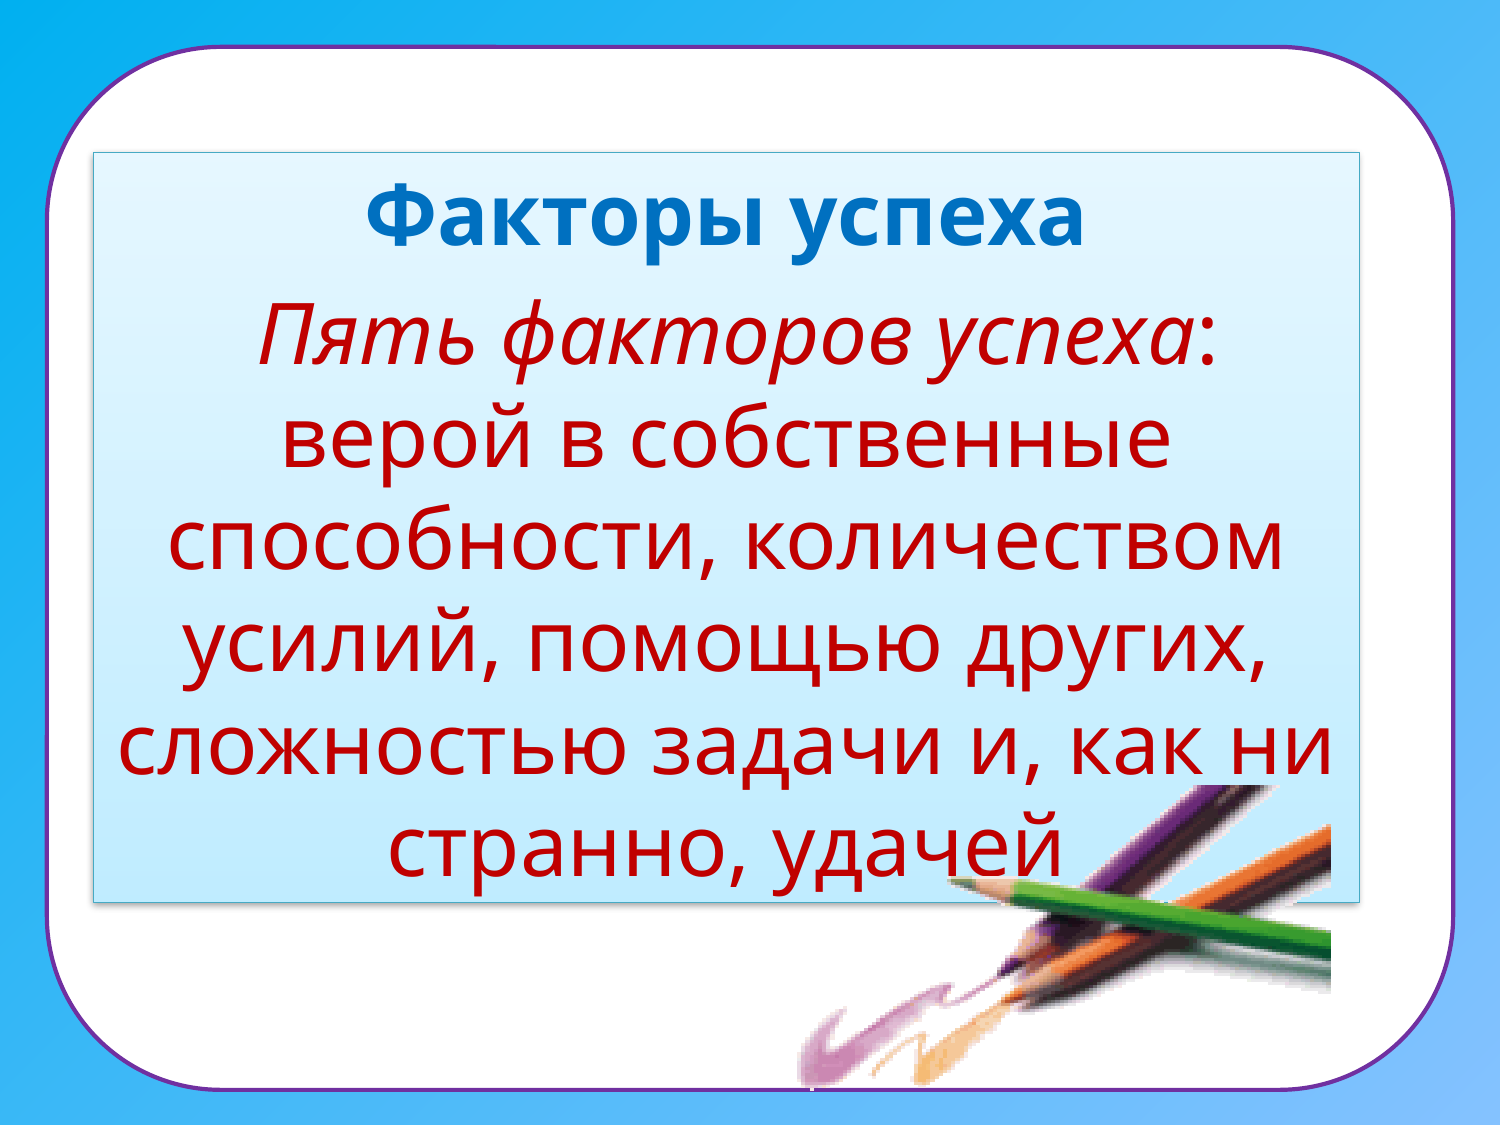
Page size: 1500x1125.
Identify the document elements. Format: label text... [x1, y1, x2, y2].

subtitle Факторы успеха Пять факторов успеха: верой в собственные способности, количеством усилий, помощью других, сложностью задачи и, как ни странно, удачей [93, 152, 1360, 903]
text_box [44, 44, 1456, 1092]
title [117, 105, 1393, 258]
picture [784, 784, 1331, 1101]
